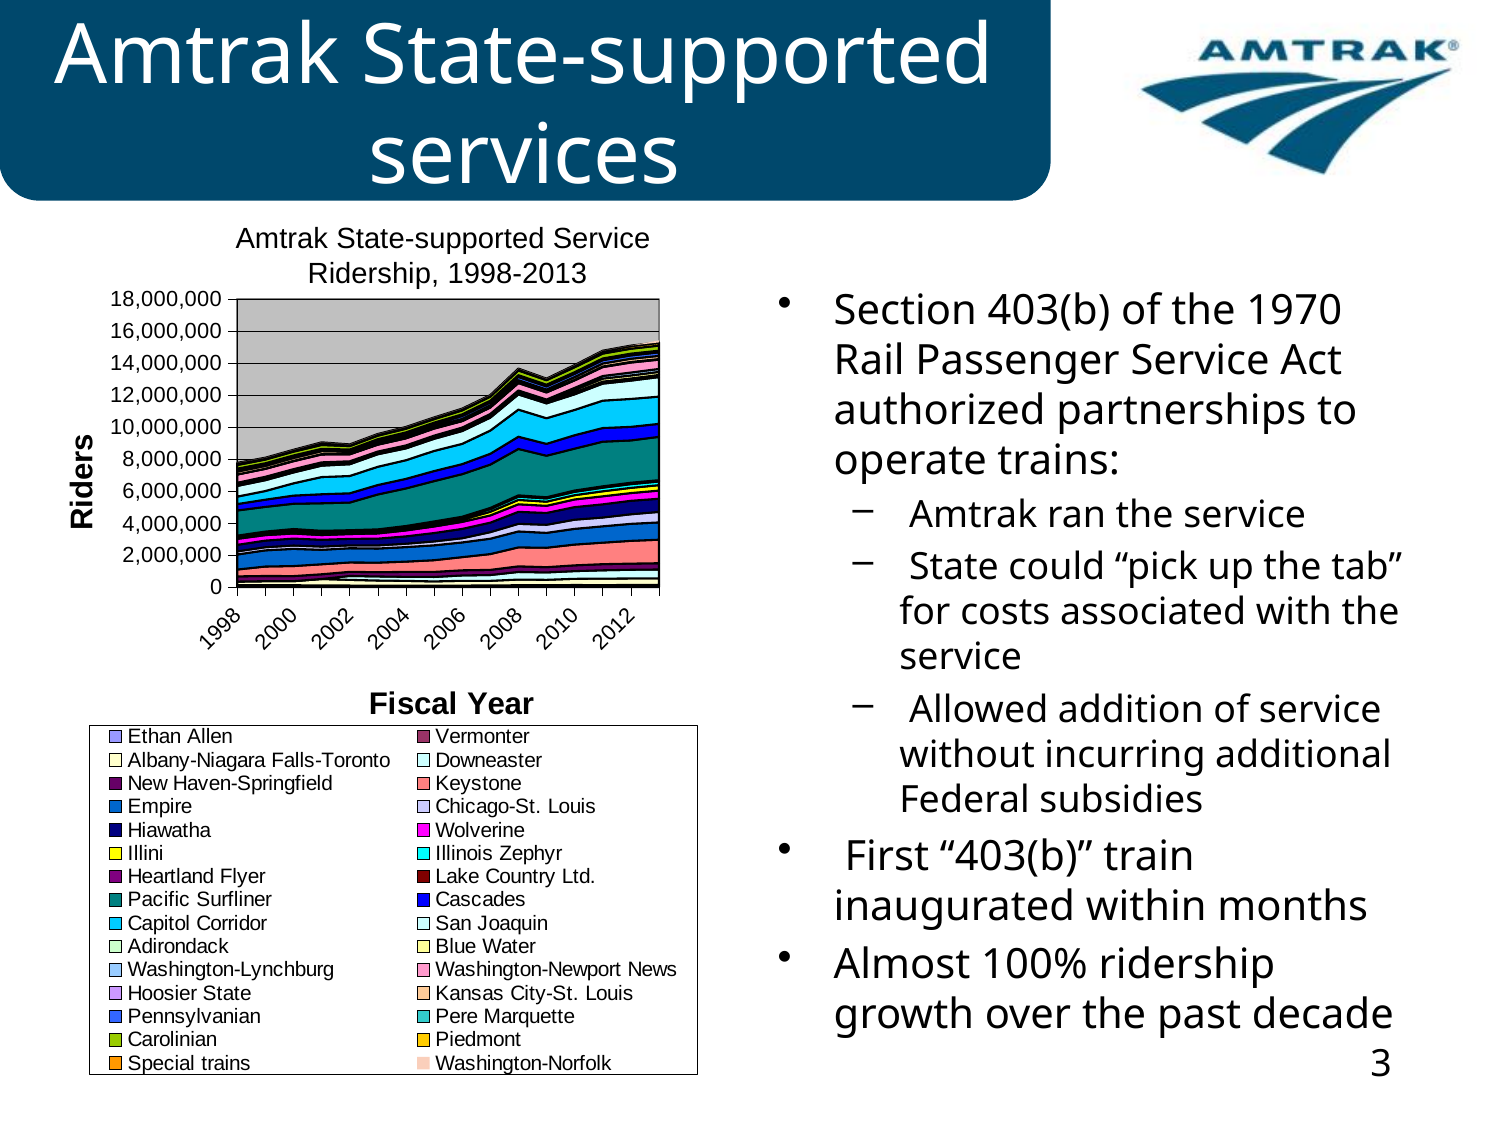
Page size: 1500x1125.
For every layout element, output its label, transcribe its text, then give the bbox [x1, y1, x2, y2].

title Amtrak State-supported services [37, 24, 1013, 175]
chart [37, 262, 701, 1076]
picture [463, 175, 469, 182]
list Section 403(b) of the 1970 Rail Passenger Service Act authorized partnerships to operate trains: Amtrak ran the service State could “pick up the tab” for costs associated with the service Allowed addition of service without incurring additional Federal subsidies First “403(b)” train inaugurated within months Almost 100% ridership growth over the past decade [762, 275, 1425, 1018]
picture [1100, 0, 1500, 216]
picture [562, 175, 589, 183]
picture [505, 175, 517, 182]
picture [540, 175, 546, 182]
picture [603, 175, 633, 183]
picture [645, 175, 674, 183]
picture [418, 175, 448, 183]
picture [373, 175, 402, 183]
text_box Amtrak State-supported Service Ridership, 1998-2013 [220, 212, 675, 260]
